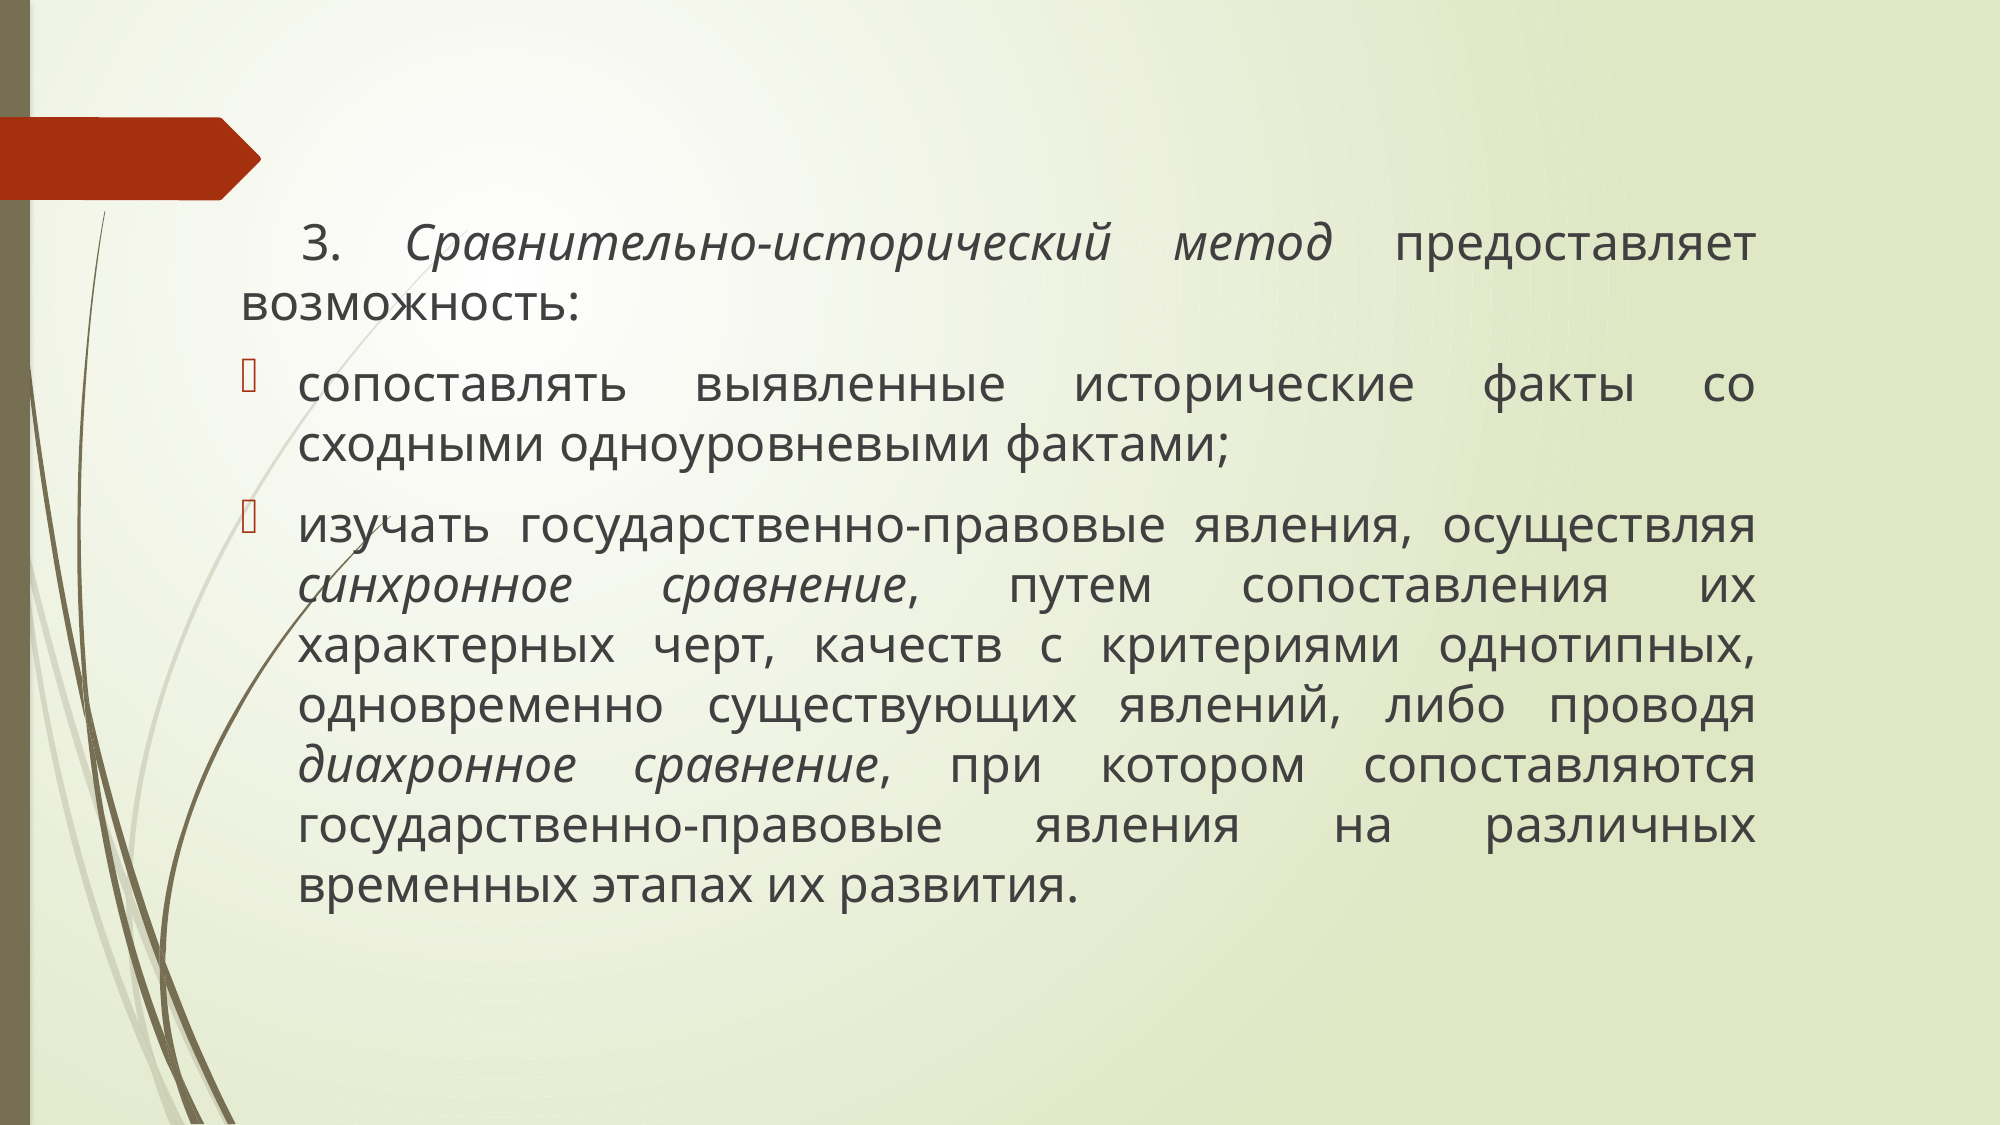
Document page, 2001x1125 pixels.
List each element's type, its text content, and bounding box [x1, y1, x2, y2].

list 3. Сравнительно-исторический метод предоставляет возможность: сопоставлять выявленные исторические факты со сходными одноуровневыми фактами; изучать государственно-правовые явления, осуществляя синхронное сравнение, путем сопоставления их характерных черт, качеств с критериями однотипных, одновременно существующих явлений, либо проводя диахронное сравнение, при котором сопоставляются государственно-правовые явления на различных временных этапах их развития. [225, 202, 1773, 952]
